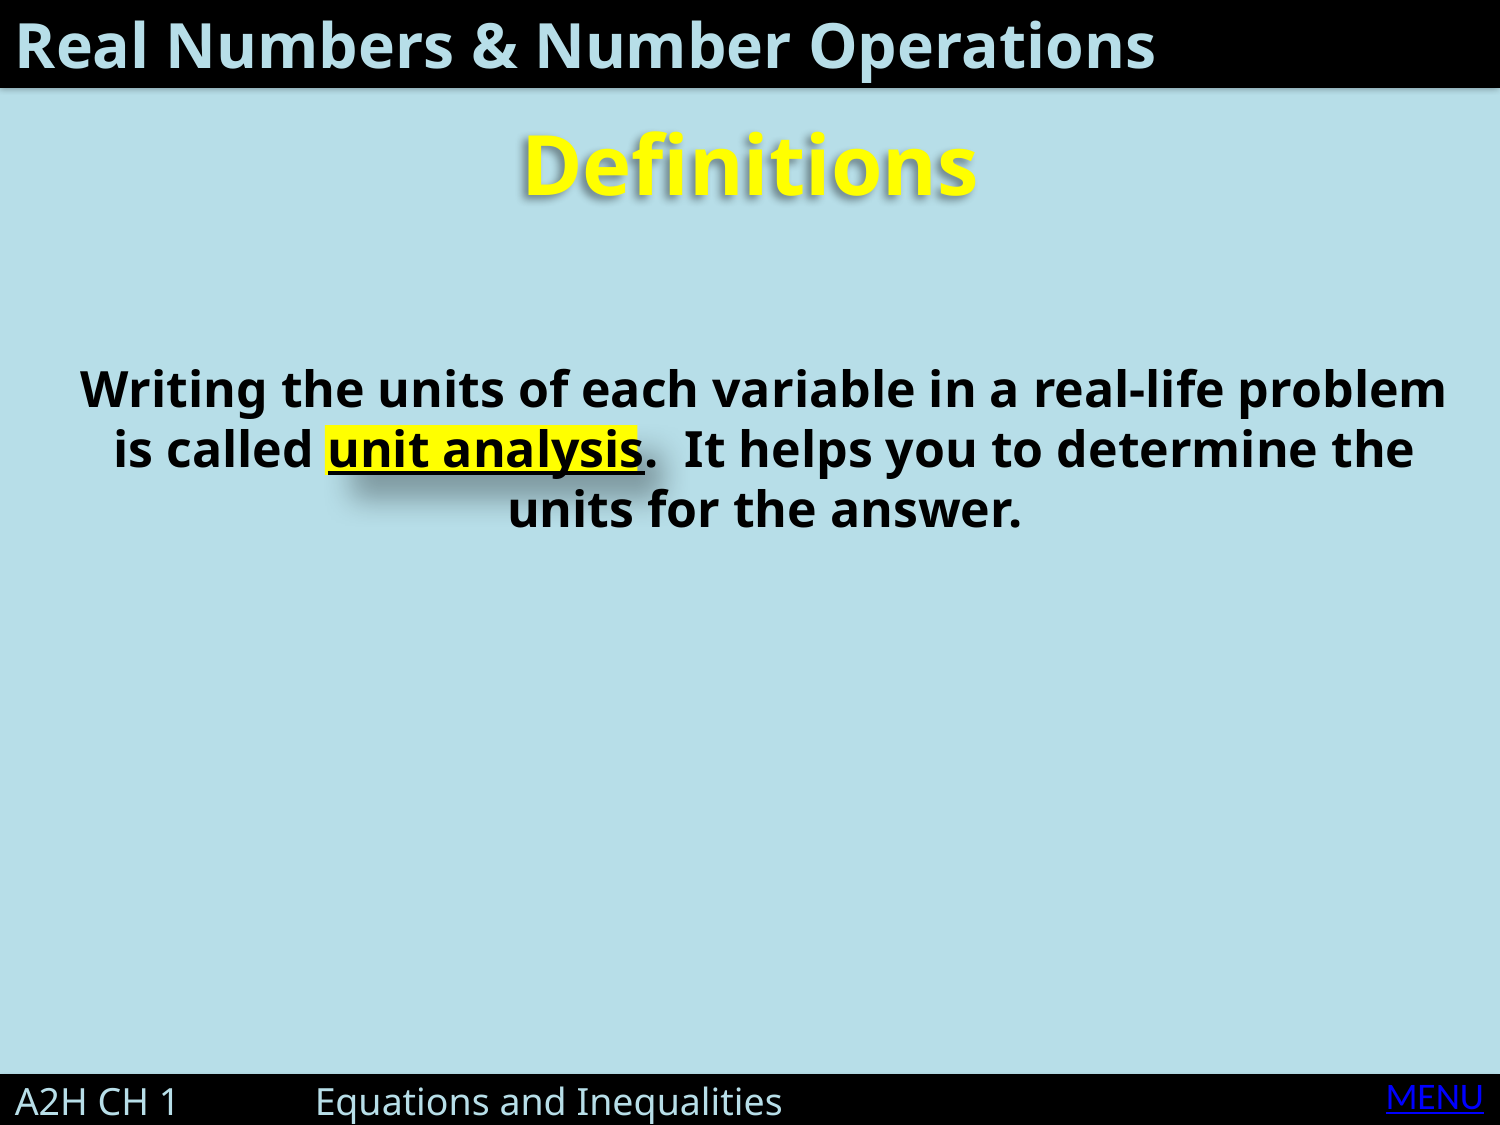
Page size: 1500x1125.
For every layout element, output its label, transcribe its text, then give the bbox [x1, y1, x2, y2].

text_box A2H CH 1 Equations and Inequalities [0, 1074, 1370, 1125]
text_box MENU [1370, 1064, 1500, 1125]
subtitle Writing the units of each variable in a real-life problem is called unit analysis. It helps you to determine the units for the answer. [50, 350, 1475, 613]
title Definitions [312, 112, 1188, 263]
text_box Real Numbers & Number Operations [0, 0, 1500, 88]
